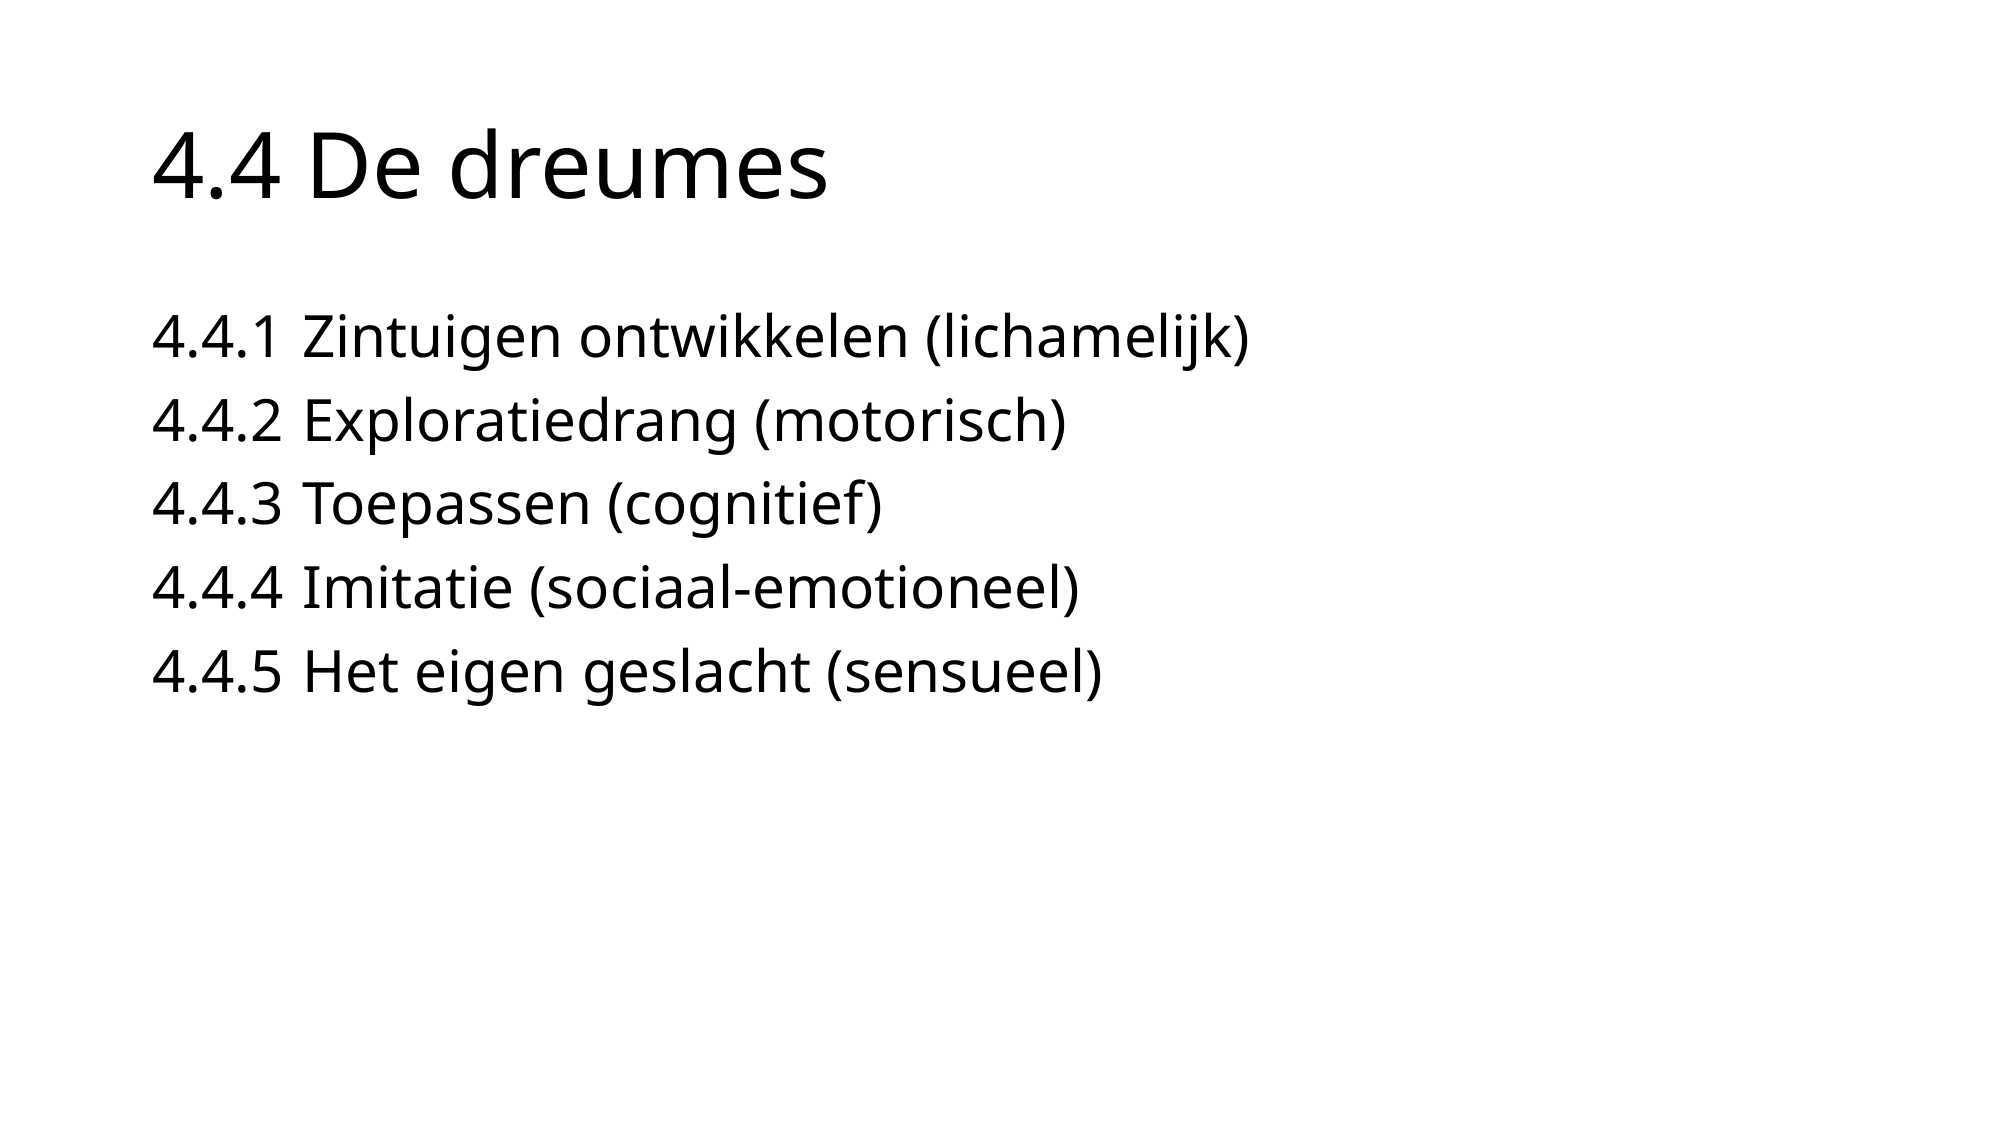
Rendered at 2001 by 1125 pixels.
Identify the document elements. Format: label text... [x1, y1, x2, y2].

list 4.4.1 Zintuigen ontwikkelen (lichamelijk) 4.4.2 Exploratiedrang (motorisch) 4.4.3 Toepassen (cognitief) 4.4.4 Imitatie (sociaal-emotioneel) 4.4.5 Het eigen geslacht (sensueel) [137, 299, 1863, 1014]
title 4.4 De dreumes [137, 59, 1863, 278]
